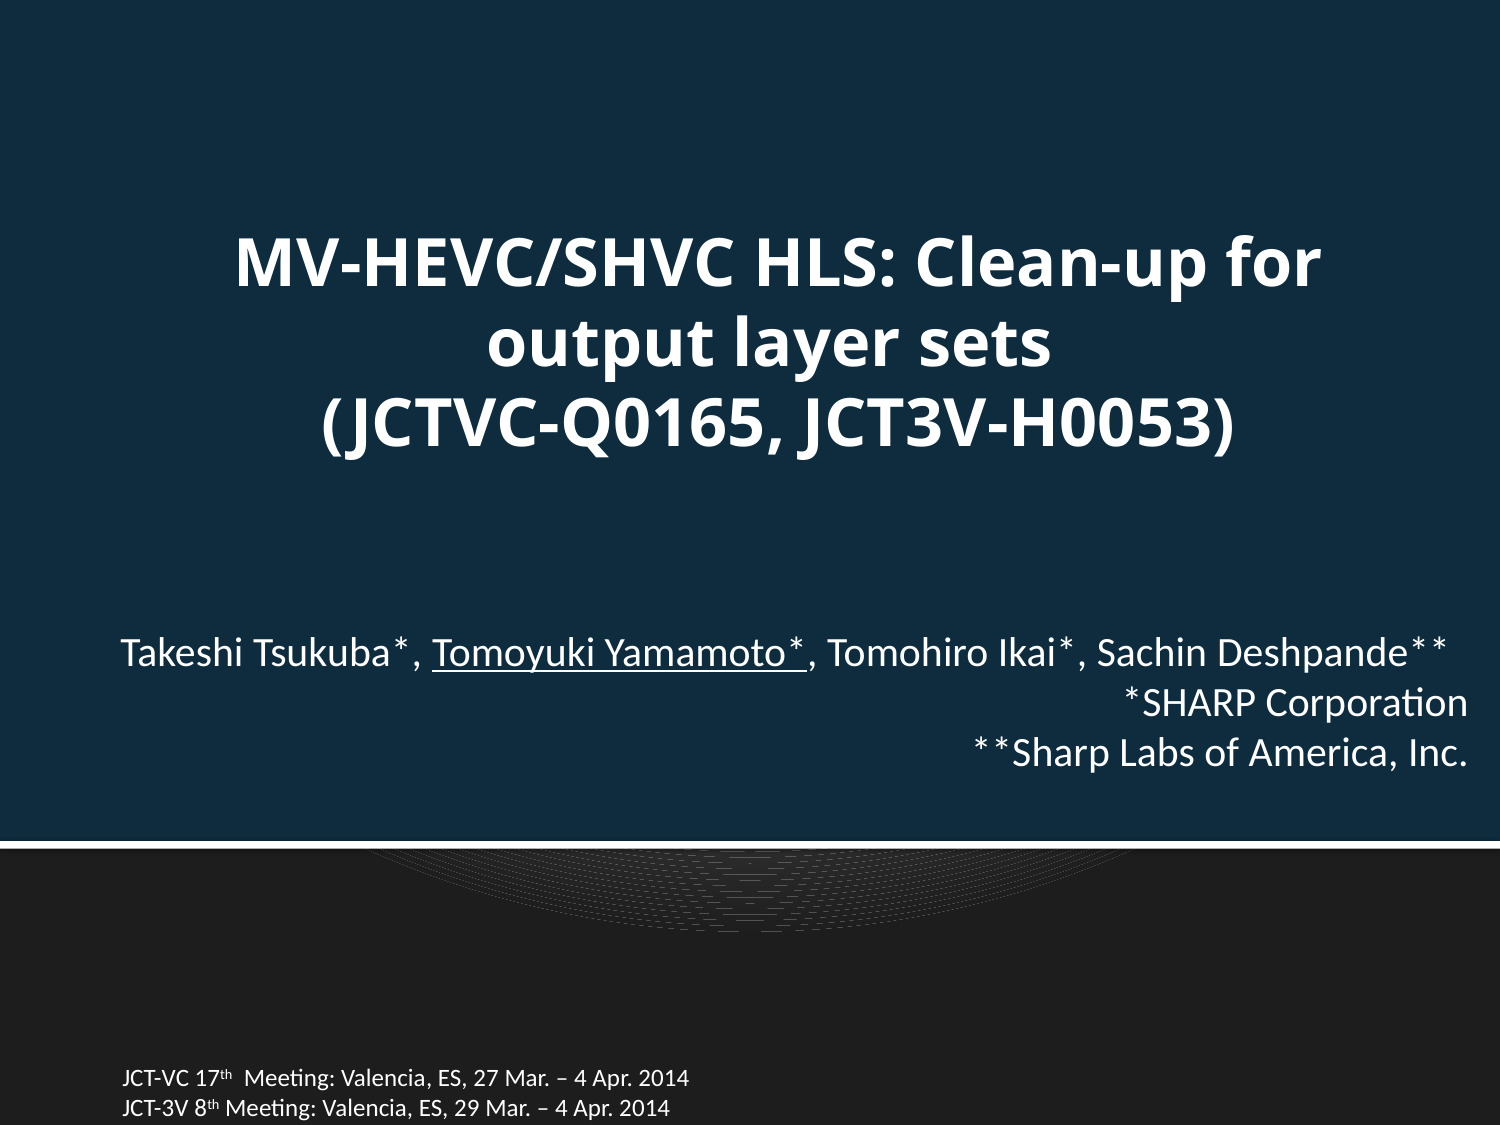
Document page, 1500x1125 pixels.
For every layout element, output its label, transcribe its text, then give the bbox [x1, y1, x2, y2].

title MV-HEVC/SHVC HLS: Clean-up for output layer sets (JCTVC-Q0165, JCT3V-H0053) [112, 219, 1438, 419]
list JCT-VC 17th Meeting: Valencia, ES, 27 Mar. – 4 Apr. 2014 JCT-3V 8th Meeting: Valencia, ES, 29 Mar. – 4 Apr. 2014 [93, 1046, 810, 1118]
subtitle Takeshi Tsukuba*, Tomoyuki Yamamoto*, Tomohiro Ikai*, Sachin Deshpande** *SHARP Corporation **Sharp Labs of America, Inc. [93, 550, 1477, 776]
